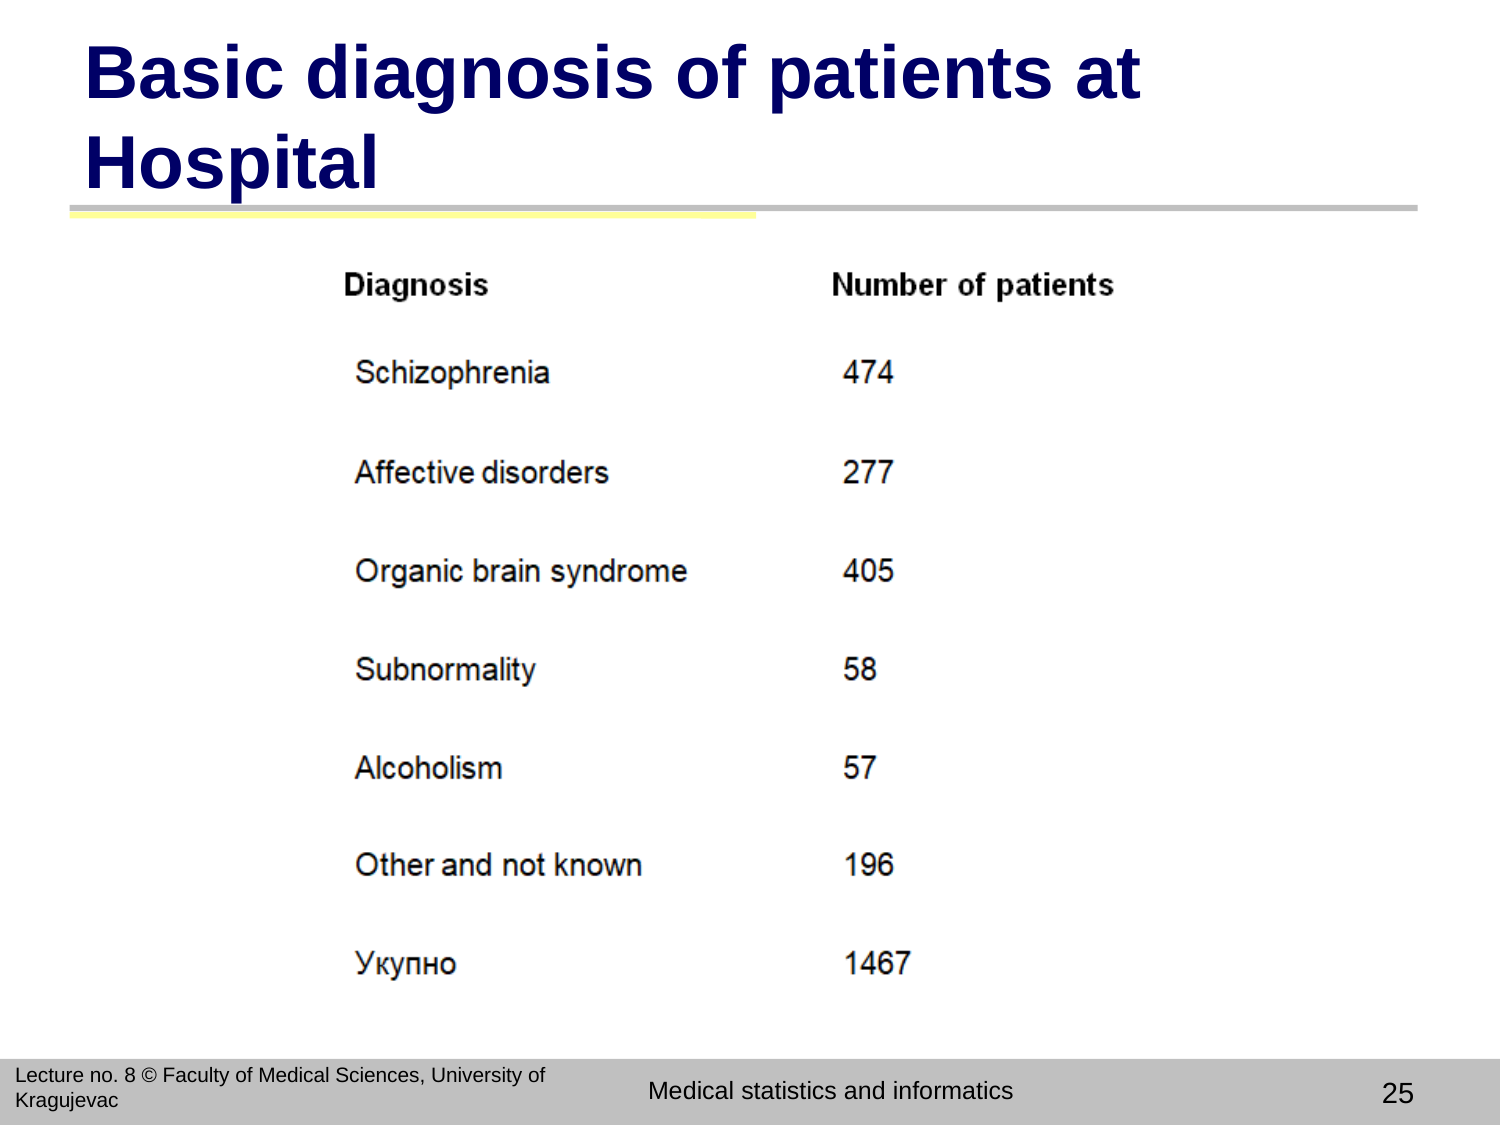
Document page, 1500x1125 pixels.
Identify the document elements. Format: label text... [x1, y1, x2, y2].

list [326, 259, 1173, 1009]
footer Medical statistics and informatics [512, 1066, 1151, 1125]
title Basic diagnosis of patients at Hospital [69, 19, 1426, 208]
slide_number 25 [1164, 1066, 1430, 1125]
slide_number Lecture no. 8 © Faculty of Medical Sciences, University of Kragujevac [0, 1053, 614, 1108]
